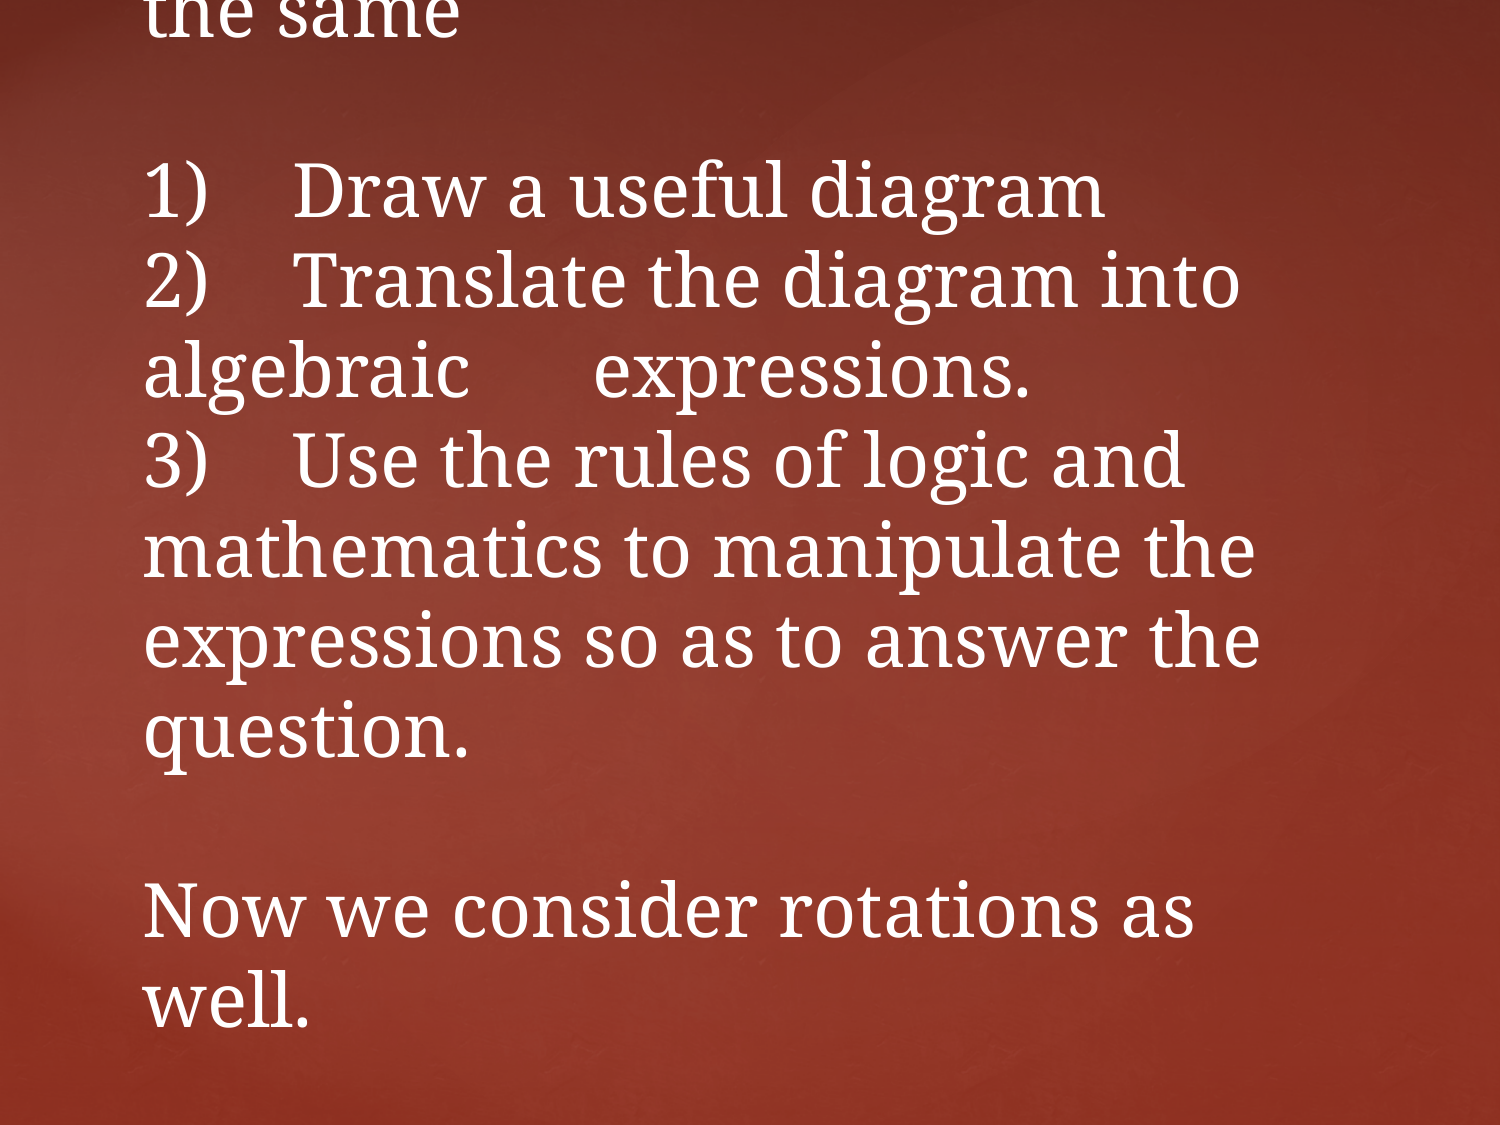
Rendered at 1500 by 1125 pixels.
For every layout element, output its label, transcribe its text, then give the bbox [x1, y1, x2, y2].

title The central program is always the same 1) Draw a useful diagram 2) Translate the diagram into algebraic expressions. 3) Use the rules of logic and mathematics to manipulate the expressions so as to answer the question. Now we consider rotations as well. [127, 87, 1365, 1050]
